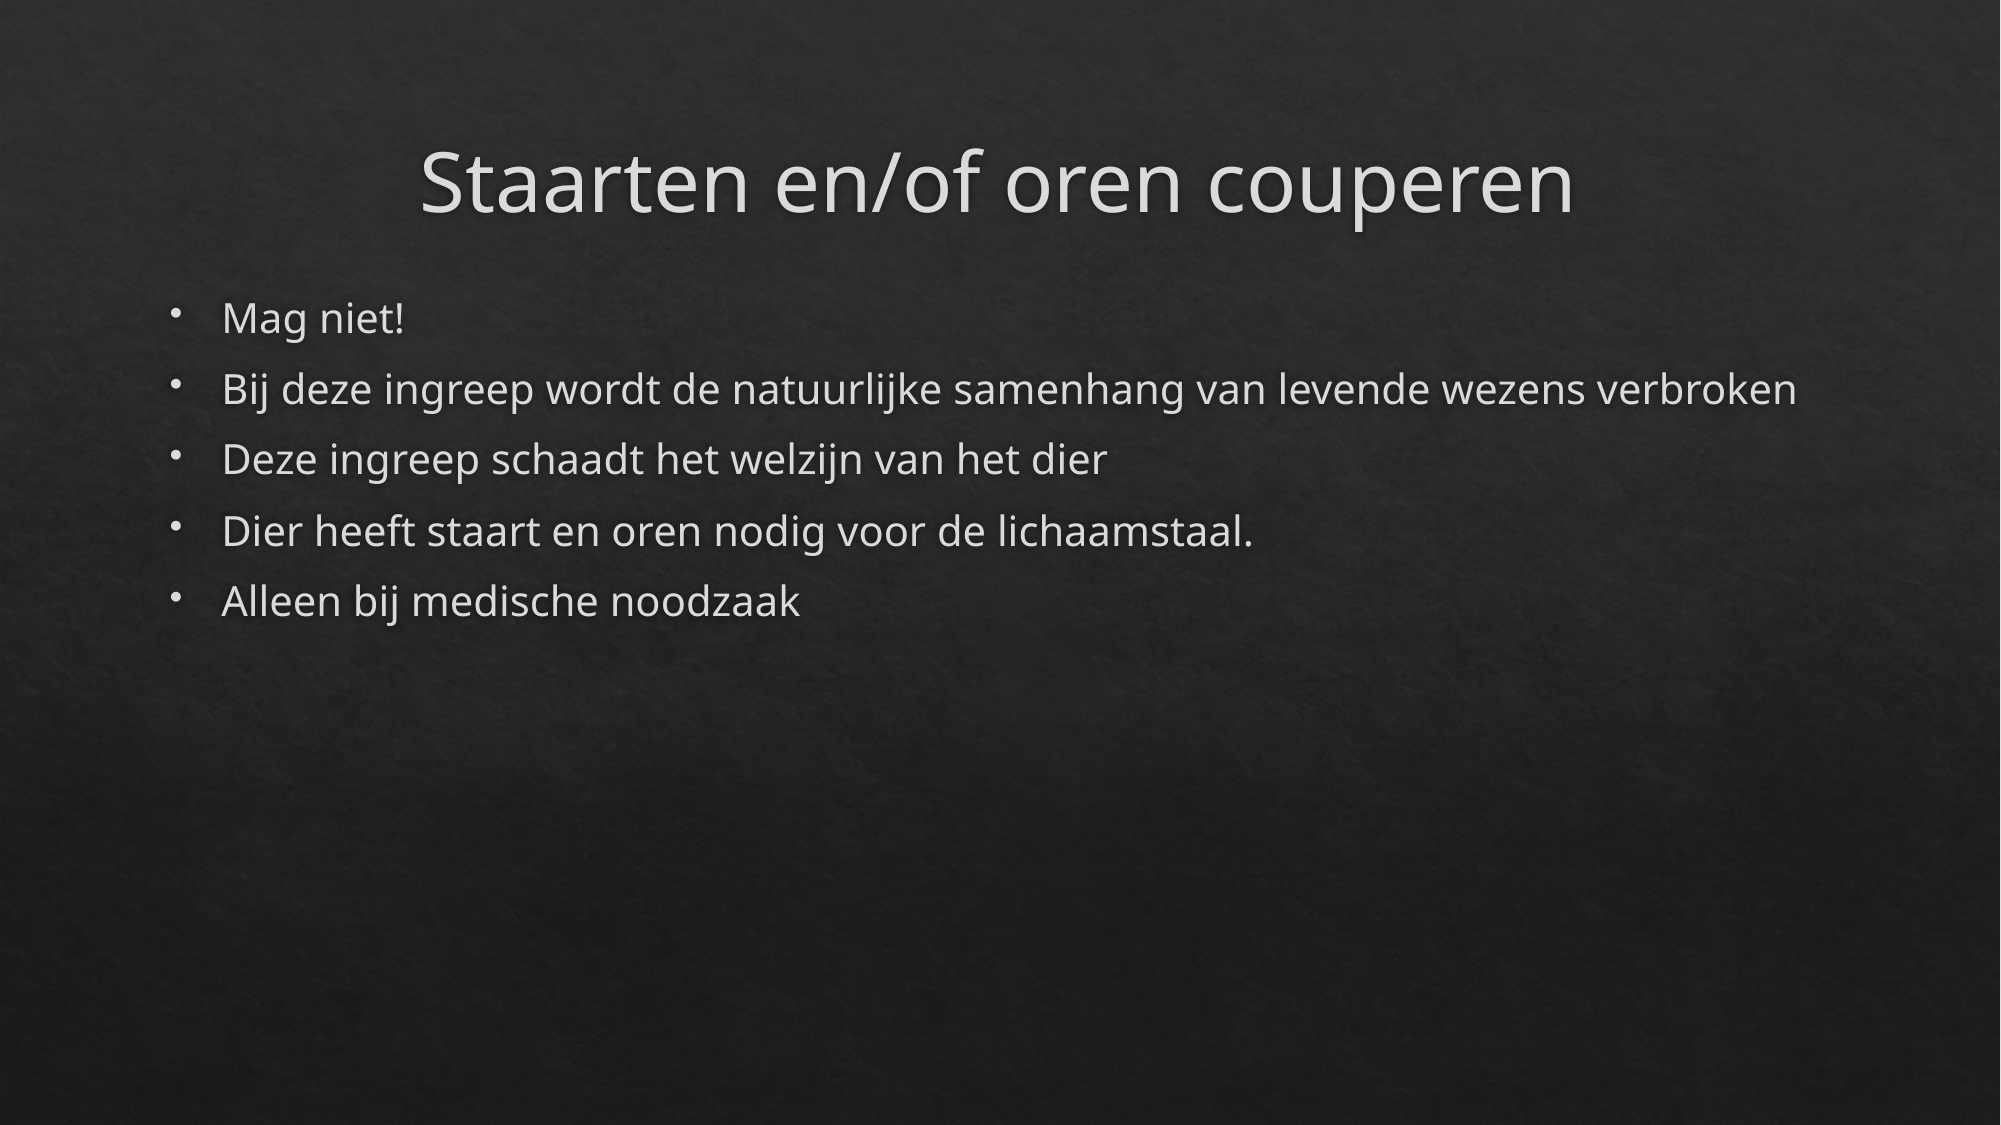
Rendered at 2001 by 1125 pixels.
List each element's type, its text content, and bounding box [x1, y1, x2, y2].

list Mag niet! Bij deze ingreep wordt de natuurlijke samenhang van levende wezens verbroken Deze ingreep schaadt het welzijn van het dier Dier heeft staart en oren nodig voor de lichaamstaal. Alleen bij medische noodzaak [149, 284, 1849, 950]
title Staarten en/of oren couperen [149, 99, 1849, 260]
